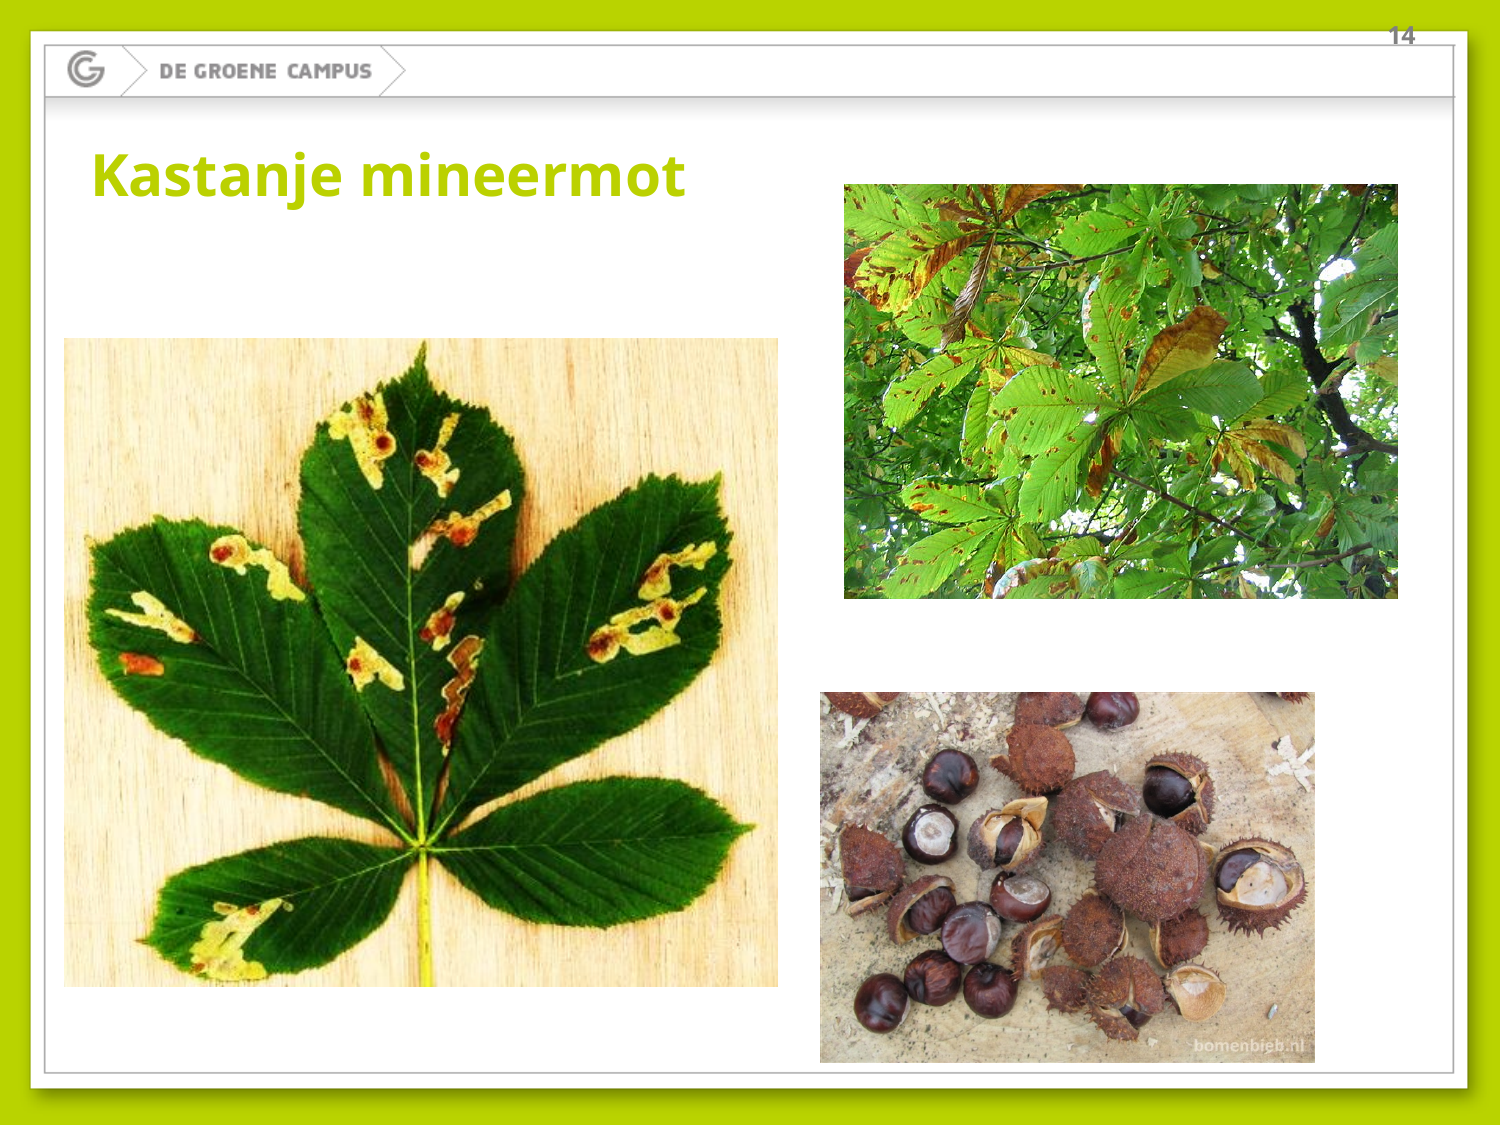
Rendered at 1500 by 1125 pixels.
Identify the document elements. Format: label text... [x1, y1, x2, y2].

picture [0, 0, 1500, 1125]
text_box [25, 0, 642, 325]
slide_number 14 [1080, 11, 1431, 91]
title Kastanje mineermot [642, 79, 1351, 268]
